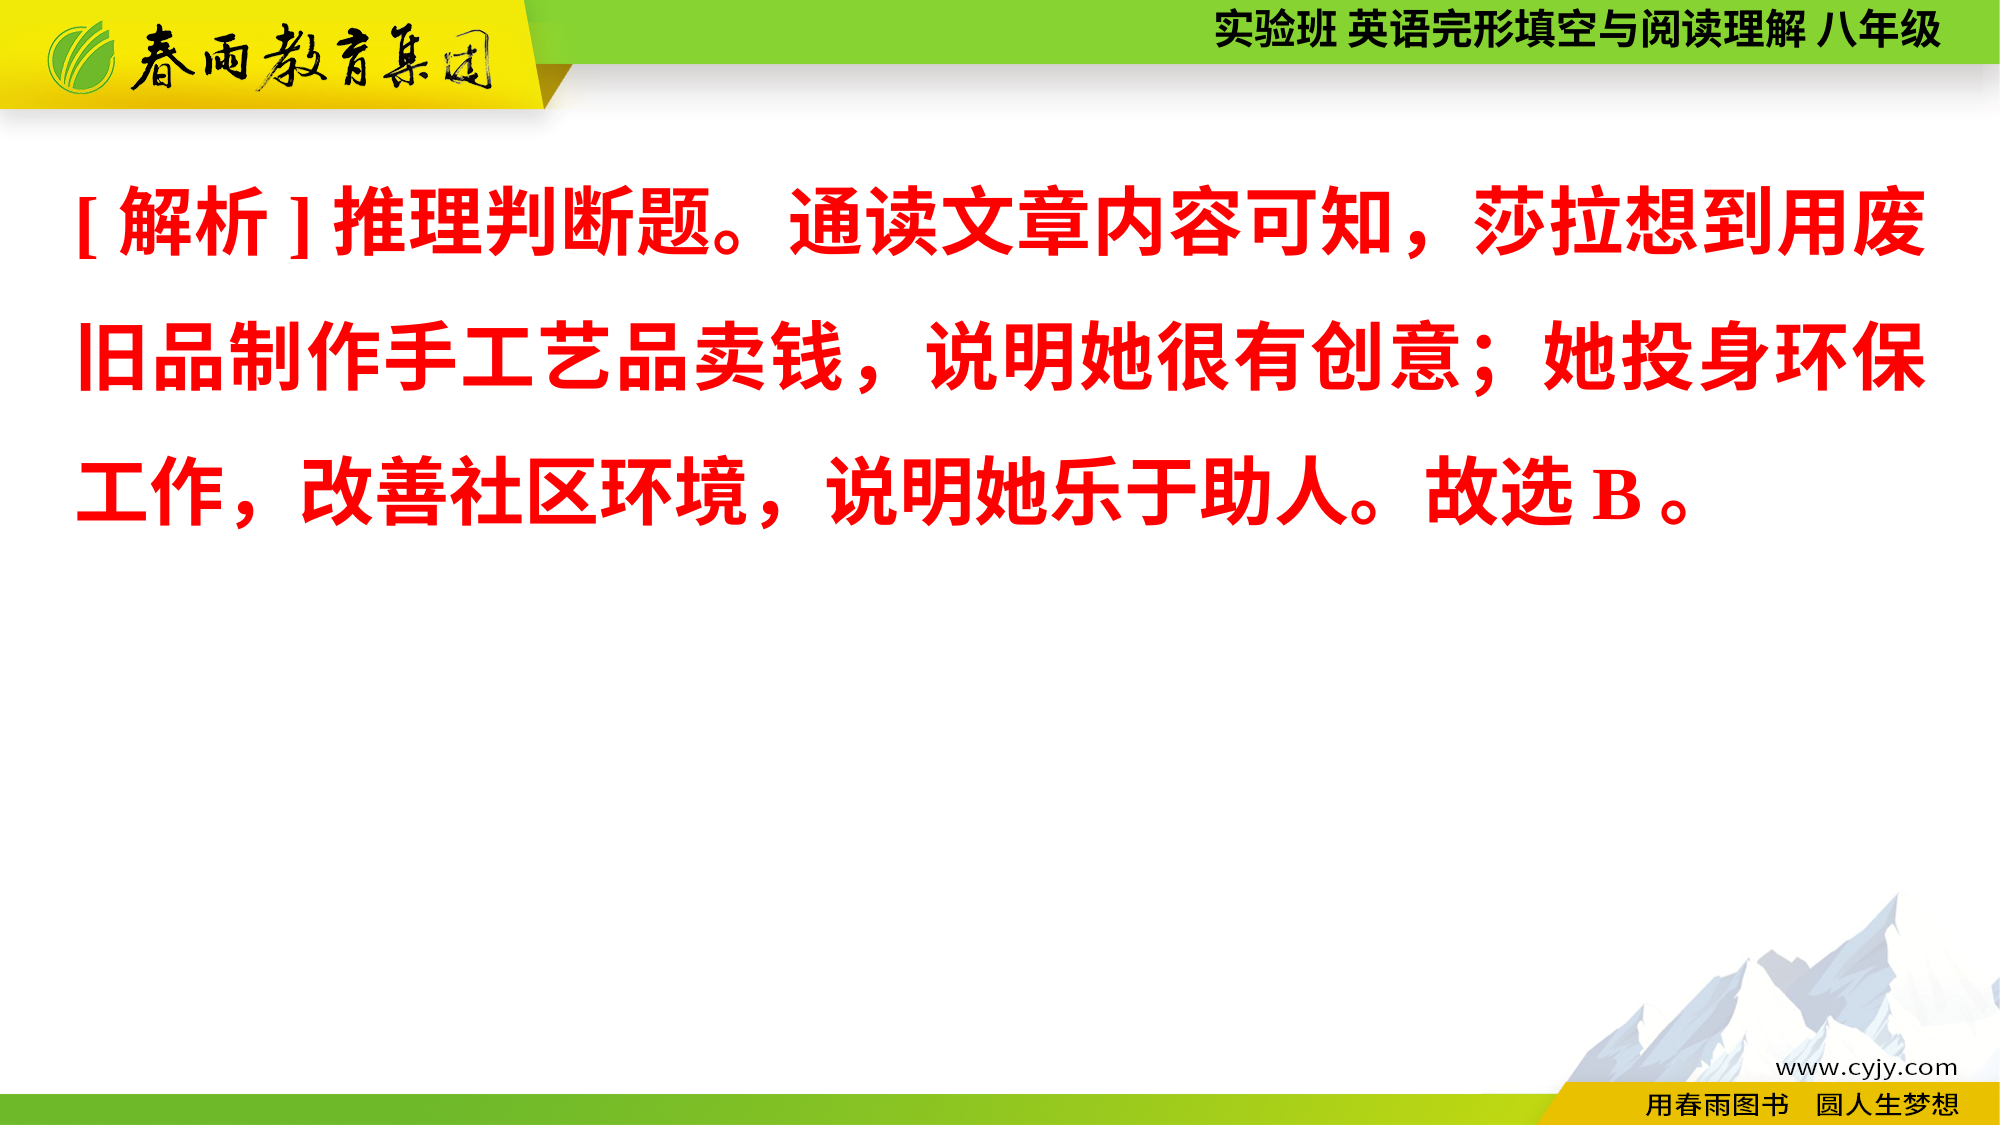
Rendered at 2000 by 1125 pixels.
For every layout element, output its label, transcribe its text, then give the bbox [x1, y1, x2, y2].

list [解析]推理判断题。通读文章内容可知，莎拉想到用废旧品制作手工艺品卖钱，说明她很有创意；她投身环保工作，改善社区环境，说明她乐于助人。故选B。 [59, 122, 1944, 530]
picture [0, 0, 2000, 1125]
